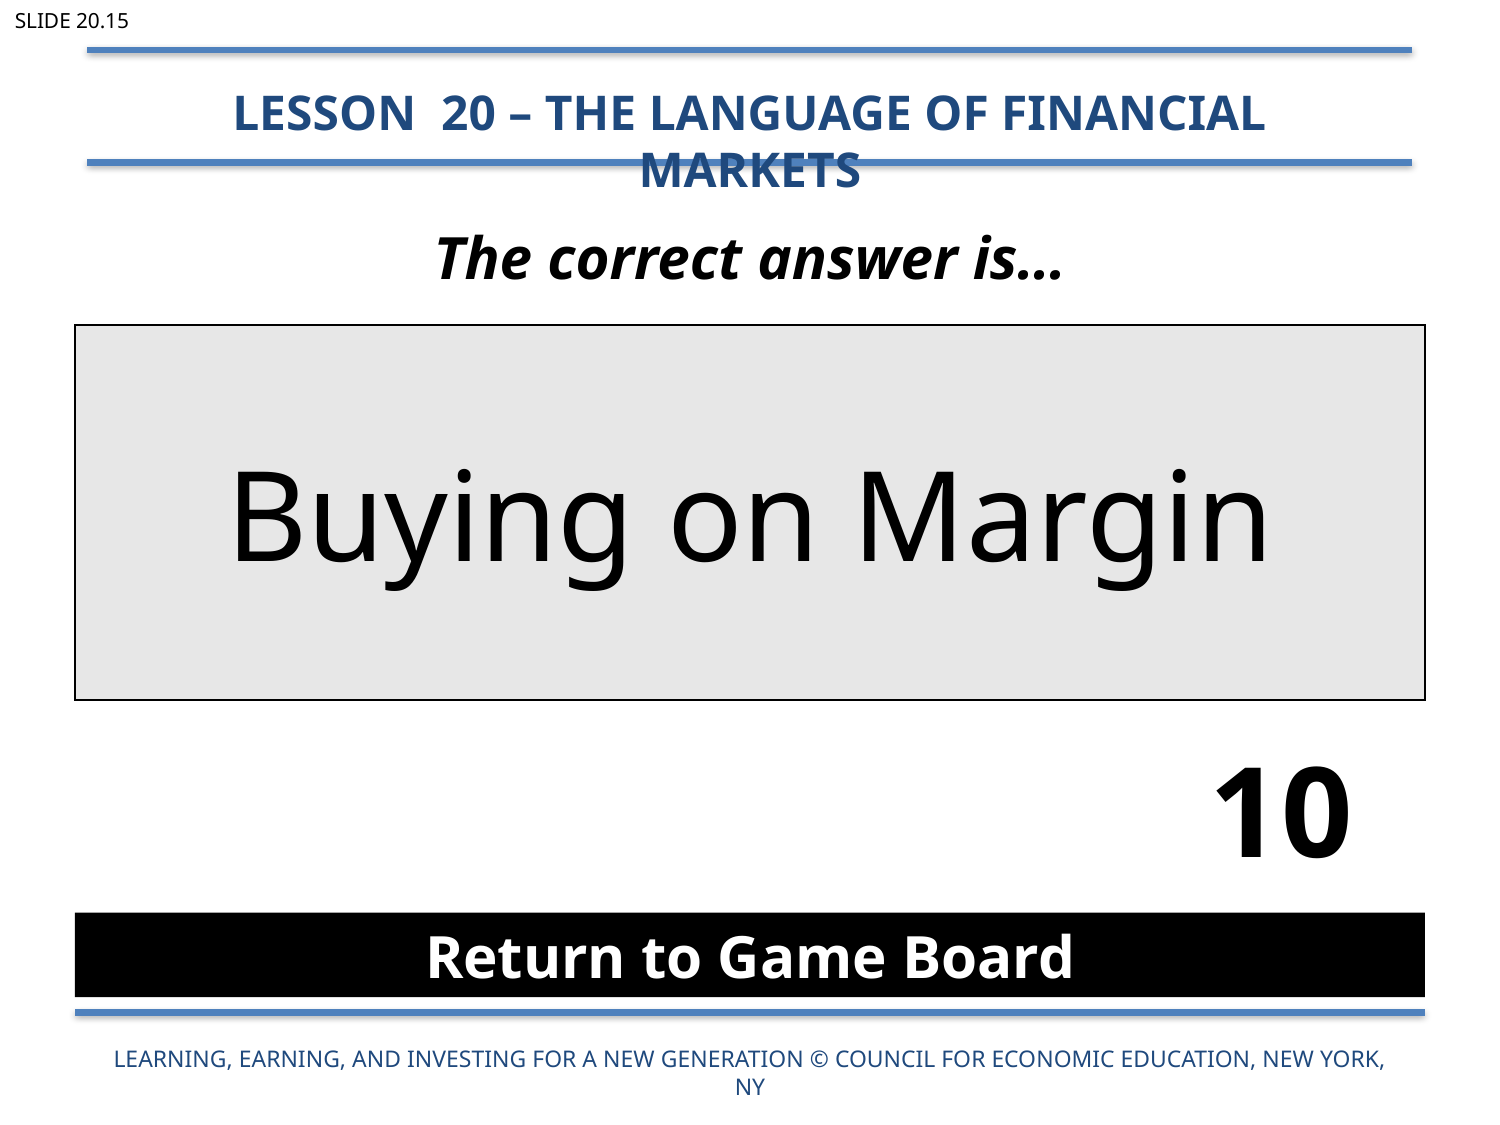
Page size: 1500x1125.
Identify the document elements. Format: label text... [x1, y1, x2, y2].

text_box Lesson 20 – The Language of Financial Markets [125, 74, 1375, 161]
text_box Slide 20.15 [0, 0, 213, 40]
text_box 10 [1162, 724, 1400, 890]
text_box Return to Game Board [74, 912, 1425, 998]
table_header Buying on Margin [76, 350, 1424, 699]
title The correct answer is… [75, 162, 1425, 350]
